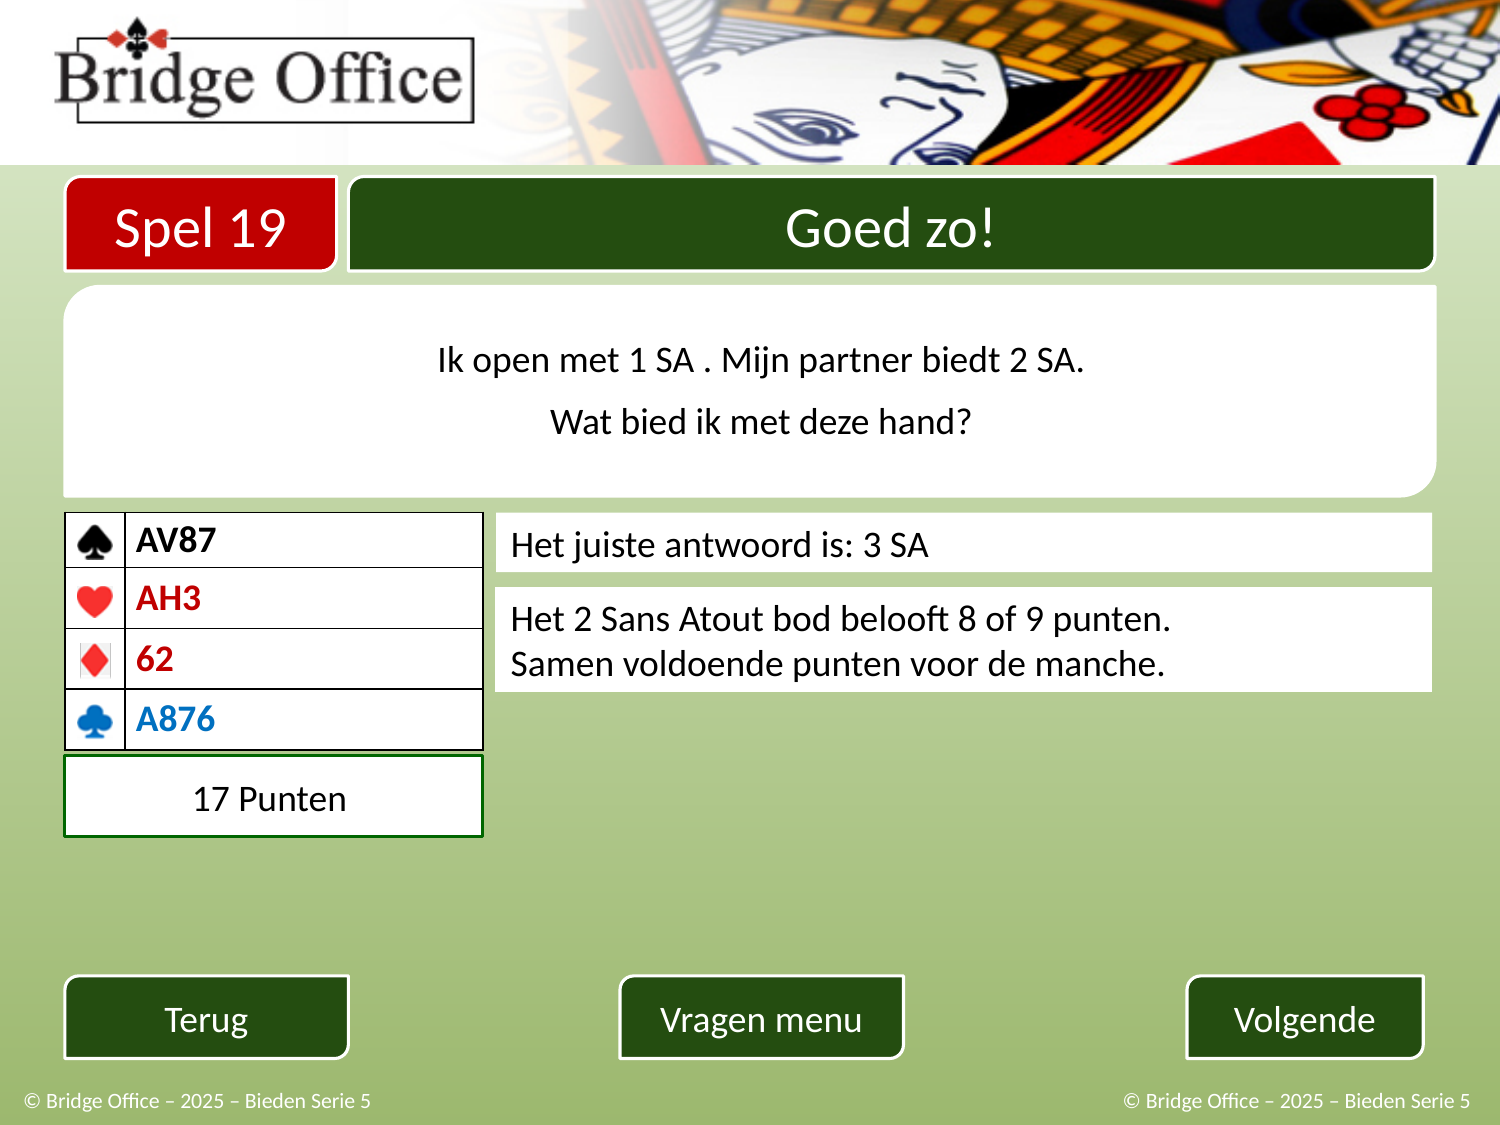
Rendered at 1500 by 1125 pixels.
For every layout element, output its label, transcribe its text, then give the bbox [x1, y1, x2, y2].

text_box Het juiste antwoord is: 3 SA [496, 512, 1433, 573]
text_box 17 Punten [63, 754, 484, 838]
table_cell A876 [126, 690, 482, 749]
picture [77, 703, 114, 740]
table_cell AH3 [126, 568, 482, 628]
picture [77, 643, 114, 679]
text_box Ik open met 1 SA . Mijn partner biedt 2 SA. [405, 327, 1119, 388]
text_box Terug [63, 974, 350, 1061]
table_cell 62 [126, 629, 482, 688]
text_box Volgende [1185, 974, 1425, 1061]
table_cell [66, 629, 124, 688]
text_box Vragen menu [618, 974, 906, 1061]
text_box [63, 284, 1437, 498]
picture [77, 524, 114, 561]
text_box Wat bied ik met deze hand? [528, 389, 995, 450]
picture [77, 585, 114, 618]
table_header AV87 [126, 513, 482, 567]
text_box Goed zo! [346, 178, 1437, 273]
picture [0, 0, 1500, 166]
text_box Spel 19 [63, 178, 339, 273]
text_box Het 2 Sans Atout bod belooft 8 of 9 punten. Samen voldoende punten voor de manche. [495, 587, 1432, 692]
table_cell [66, 690, 124, 749]
text_box © Bridge Office – 2025 – Bieden Serie 5 [1107, 1079, 1500, 1121]
table_header [66, 513, 124, 567]
text_box © Bridge Office – 2025 – Bieden Serie 5 [8, 1079, 393, 1121]
table_cell [66, 568, 124, 628]
